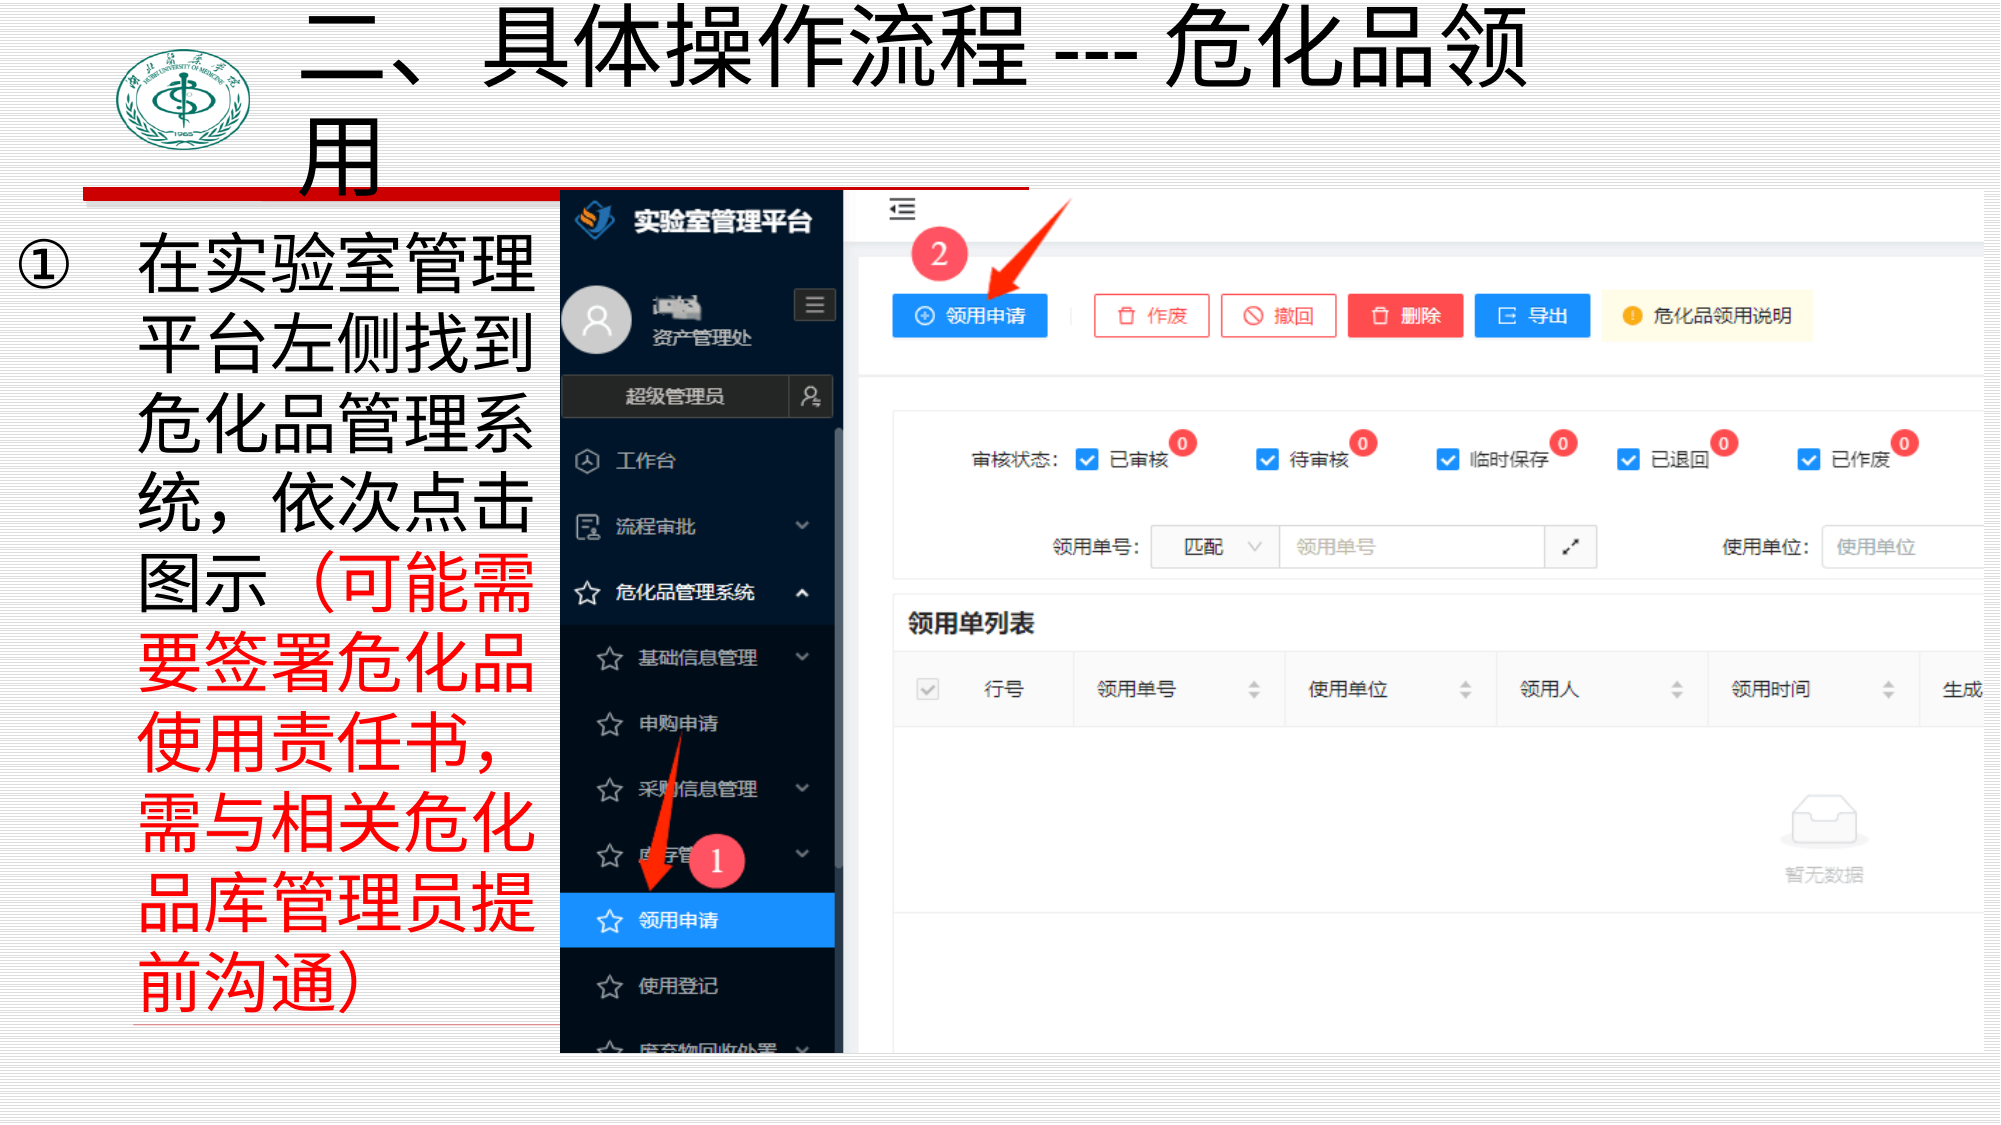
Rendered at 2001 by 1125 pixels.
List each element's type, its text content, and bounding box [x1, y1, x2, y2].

text_box 在实验室管理平台左侧找到危化品管理系统，依次点击图示（可能需要签署危化品使用责任书，需与相关危化品库管理员提前沟通） [0, 239, 555, 1003]
text_box 二、具体操作流程---危化品领用 [282, 30, 1633, 166]
picture [560, 189, 1984, 1053]
picture [116, 49, 250, 150]
